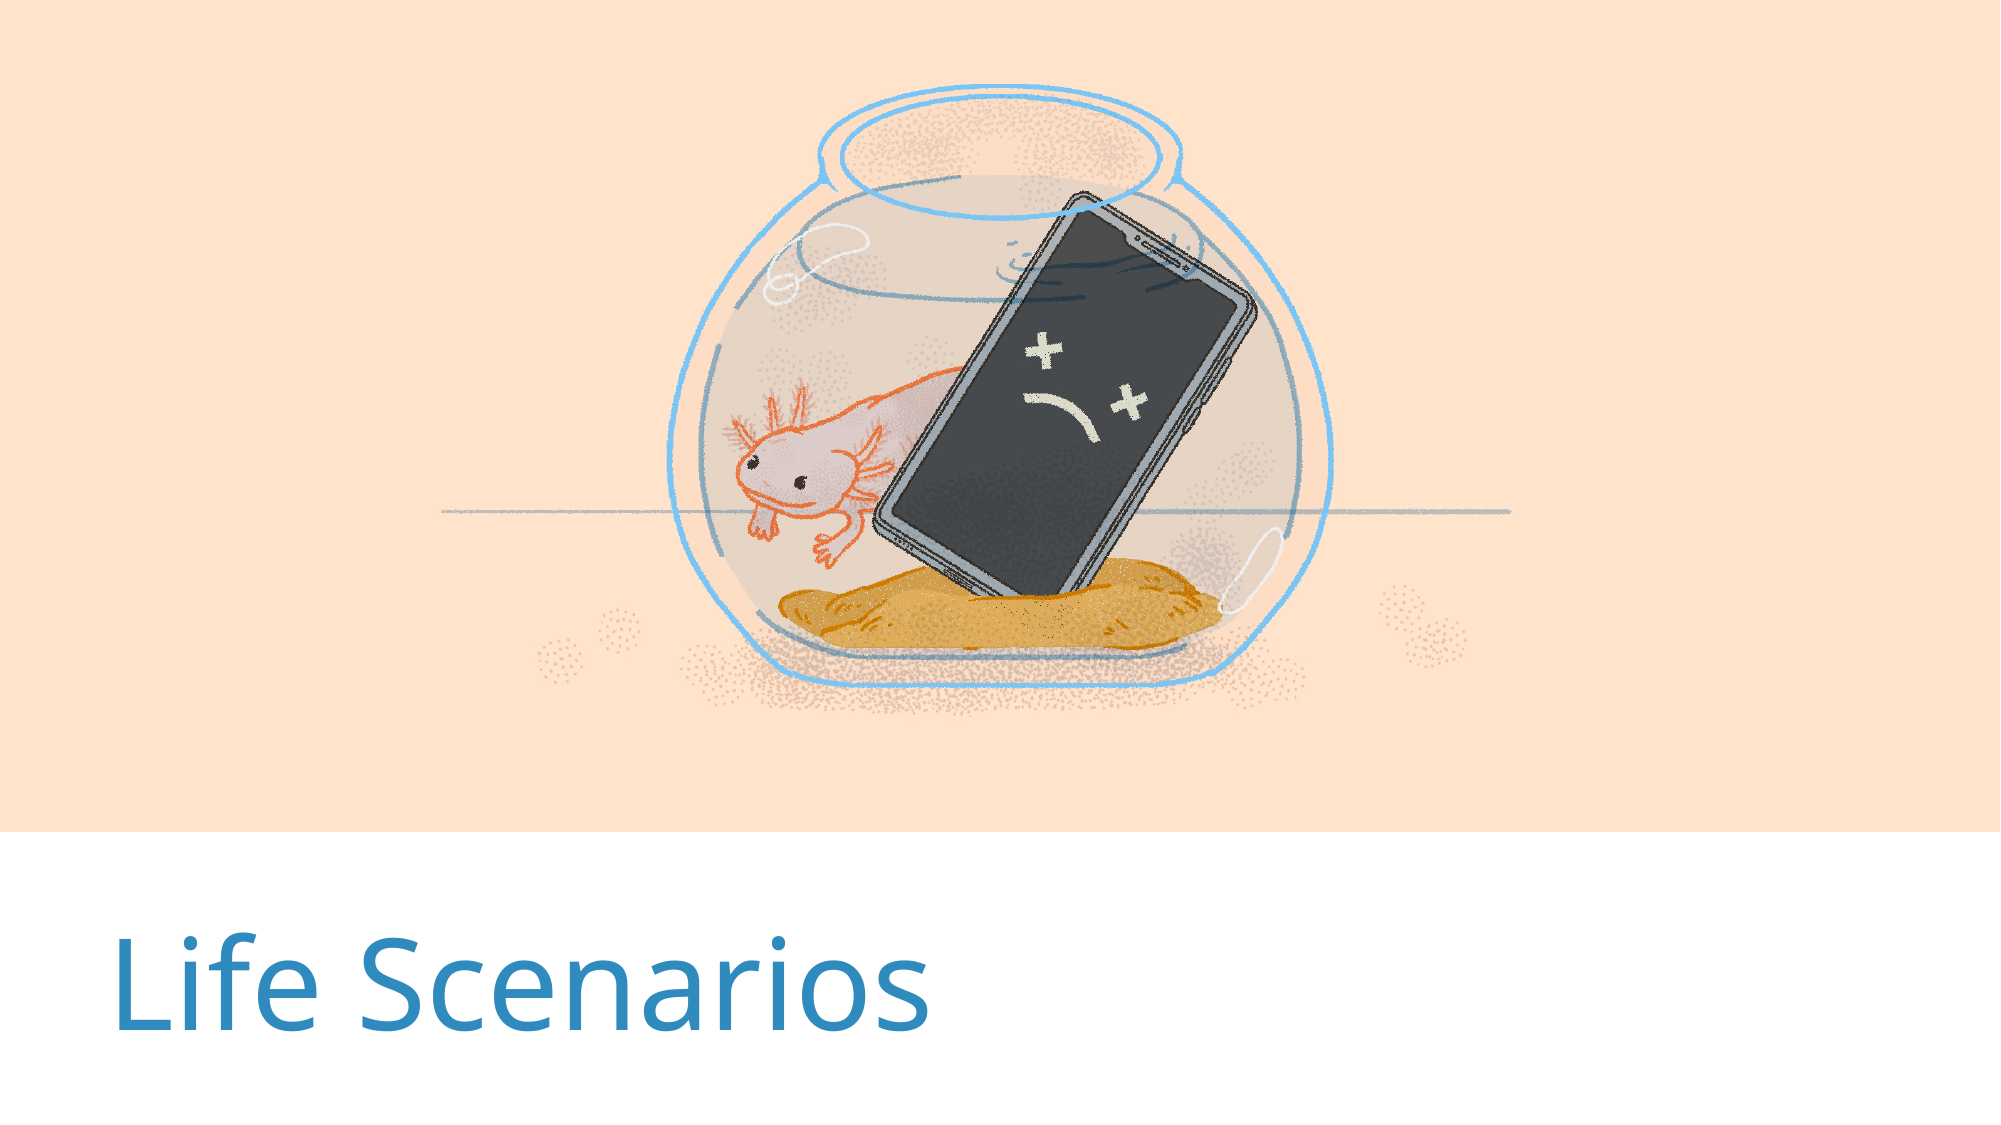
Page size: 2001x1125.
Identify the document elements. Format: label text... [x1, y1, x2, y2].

text_box [0, 0, 2000, 832]
picture [362, 42, 1638, 760]
text_box Life Scenarios [100, 895, 1900, 1083]
